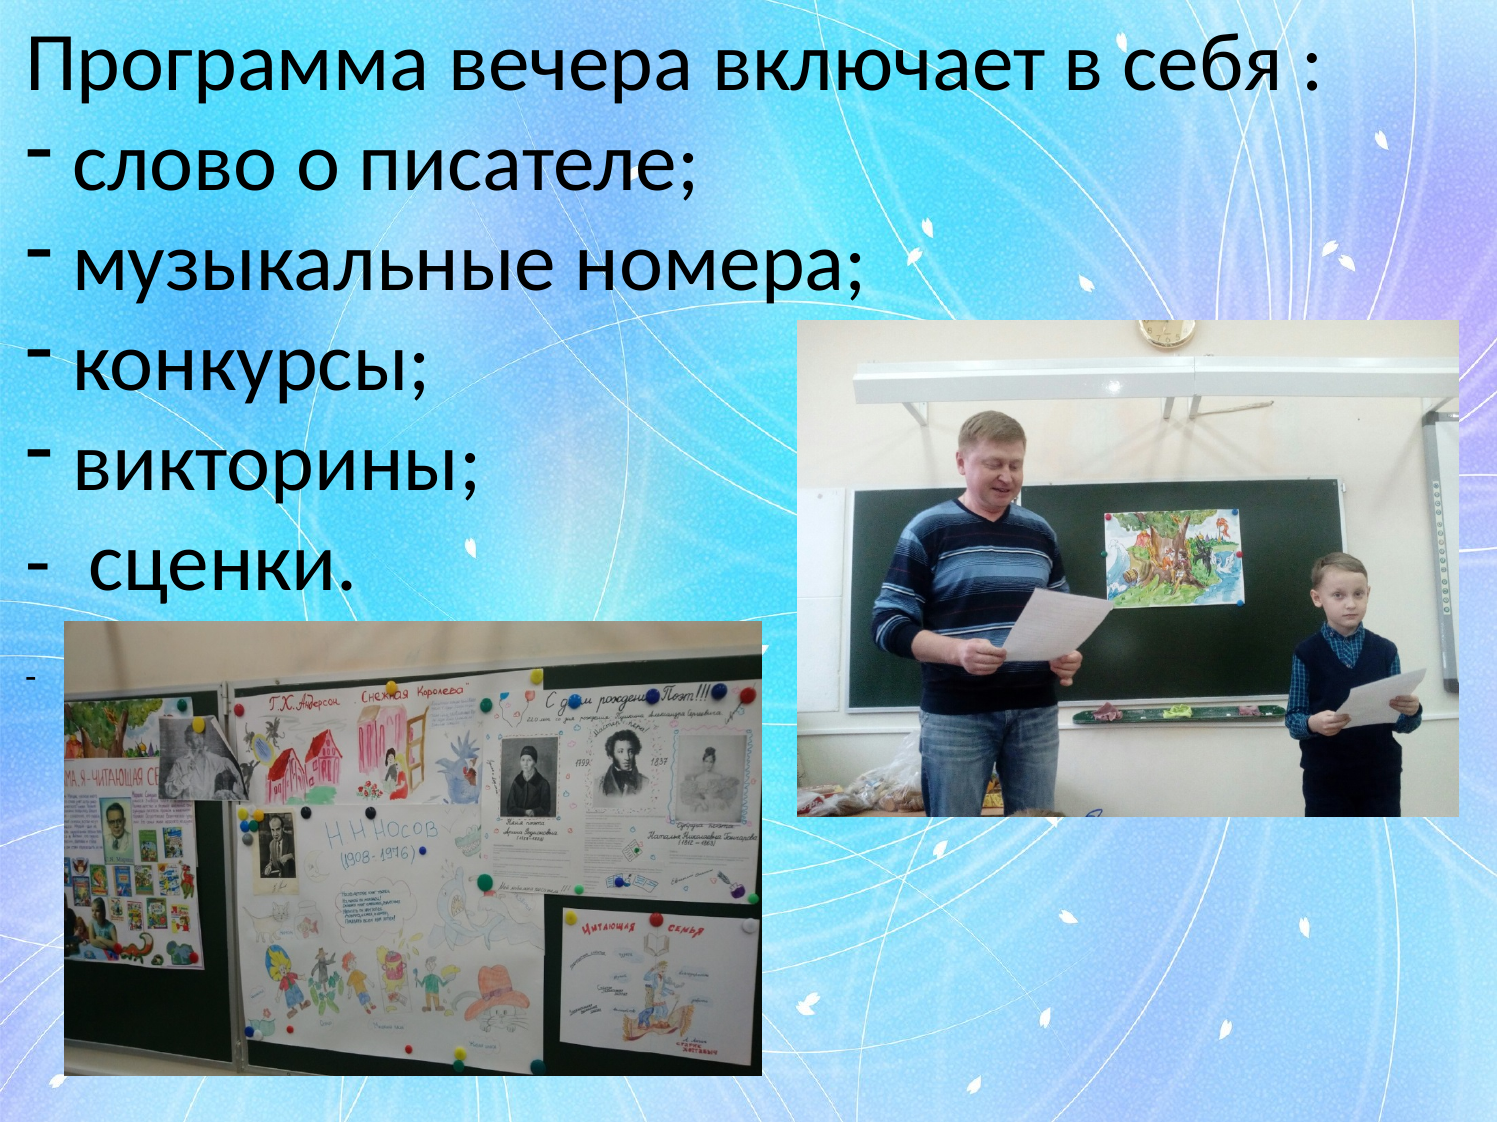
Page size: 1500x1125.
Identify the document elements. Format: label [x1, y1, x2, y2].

list [0, 0, 1497, 1122]
picture [64, 621, 763, 1076]
picture [796, 320, 1459, 817]
